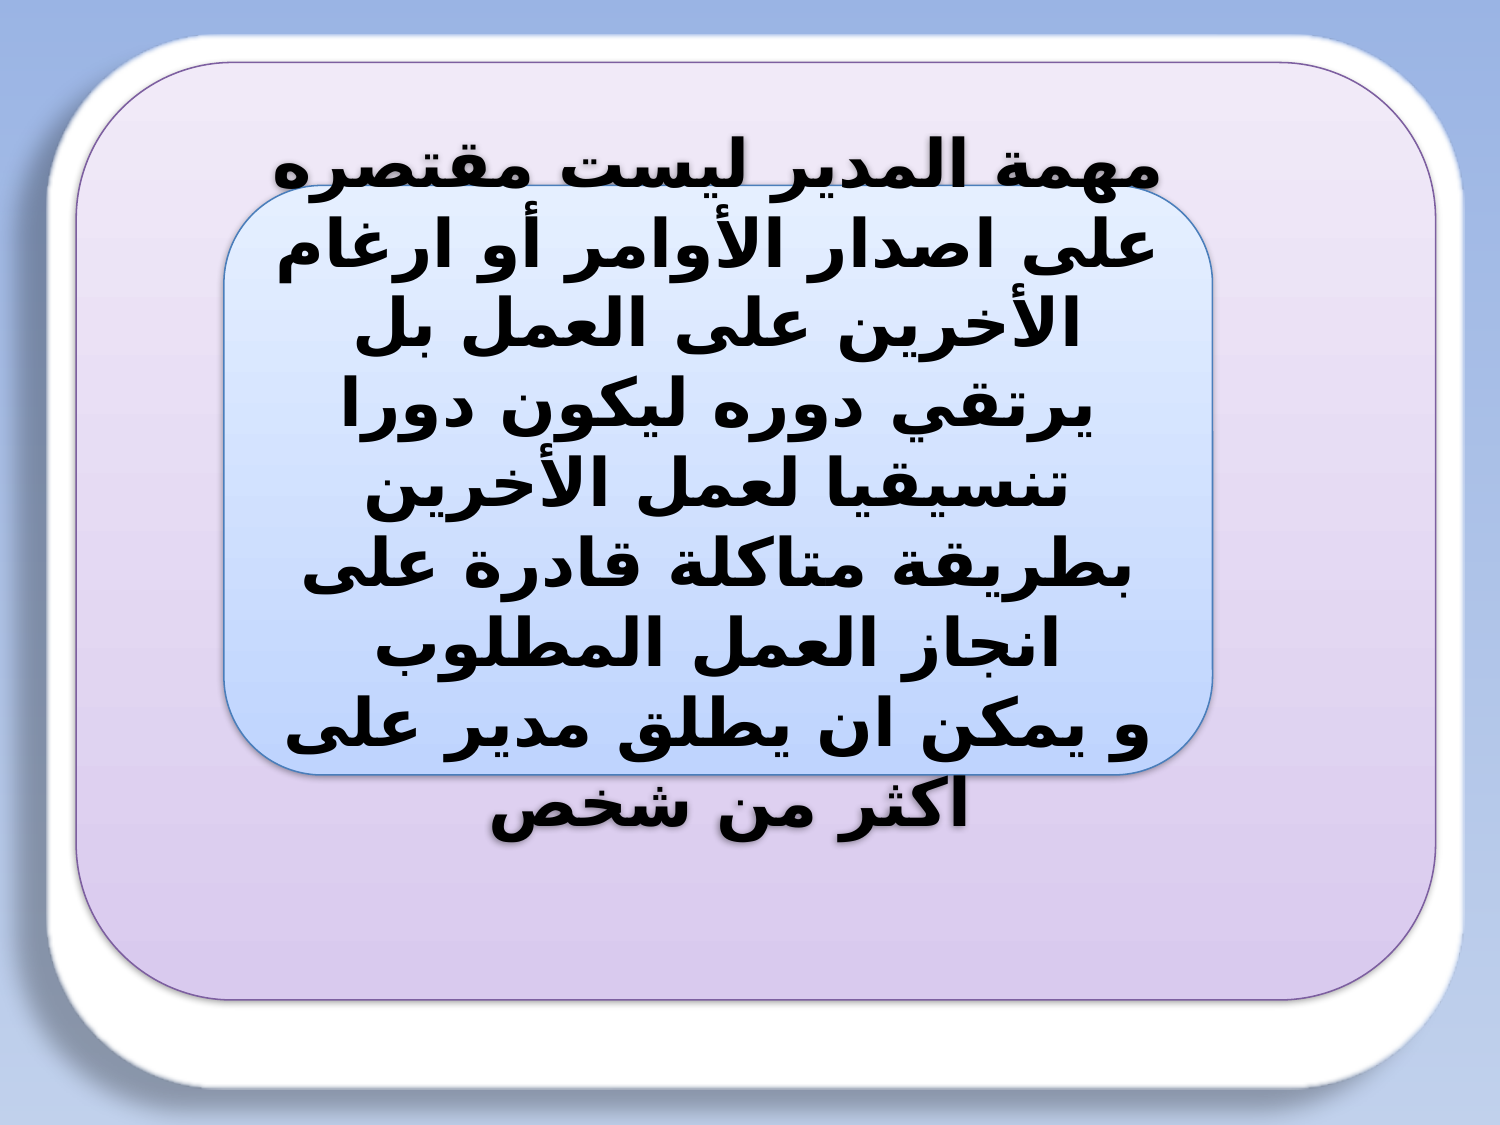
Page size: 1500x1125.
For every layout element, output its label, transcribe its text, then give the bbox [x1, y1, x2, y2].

text_box [48, 34, 1468, 1089]
text_box مهمة المدير ليست مقتصره على اصدار الأوامر أو ارغام الأخرين على العمل بل يرتقي دوره ليكون دورا تنسيقيا لعمل الأخرين بطريقة متاكلة قادرة على انجاز العمل المطلوب و يمكن ان يطلق مدير على اكثر من شخص [223, 184, 1214, 776]
text_box [0, 0, 1500, 1125]
text_box [75, 61, 1437, 1001]
